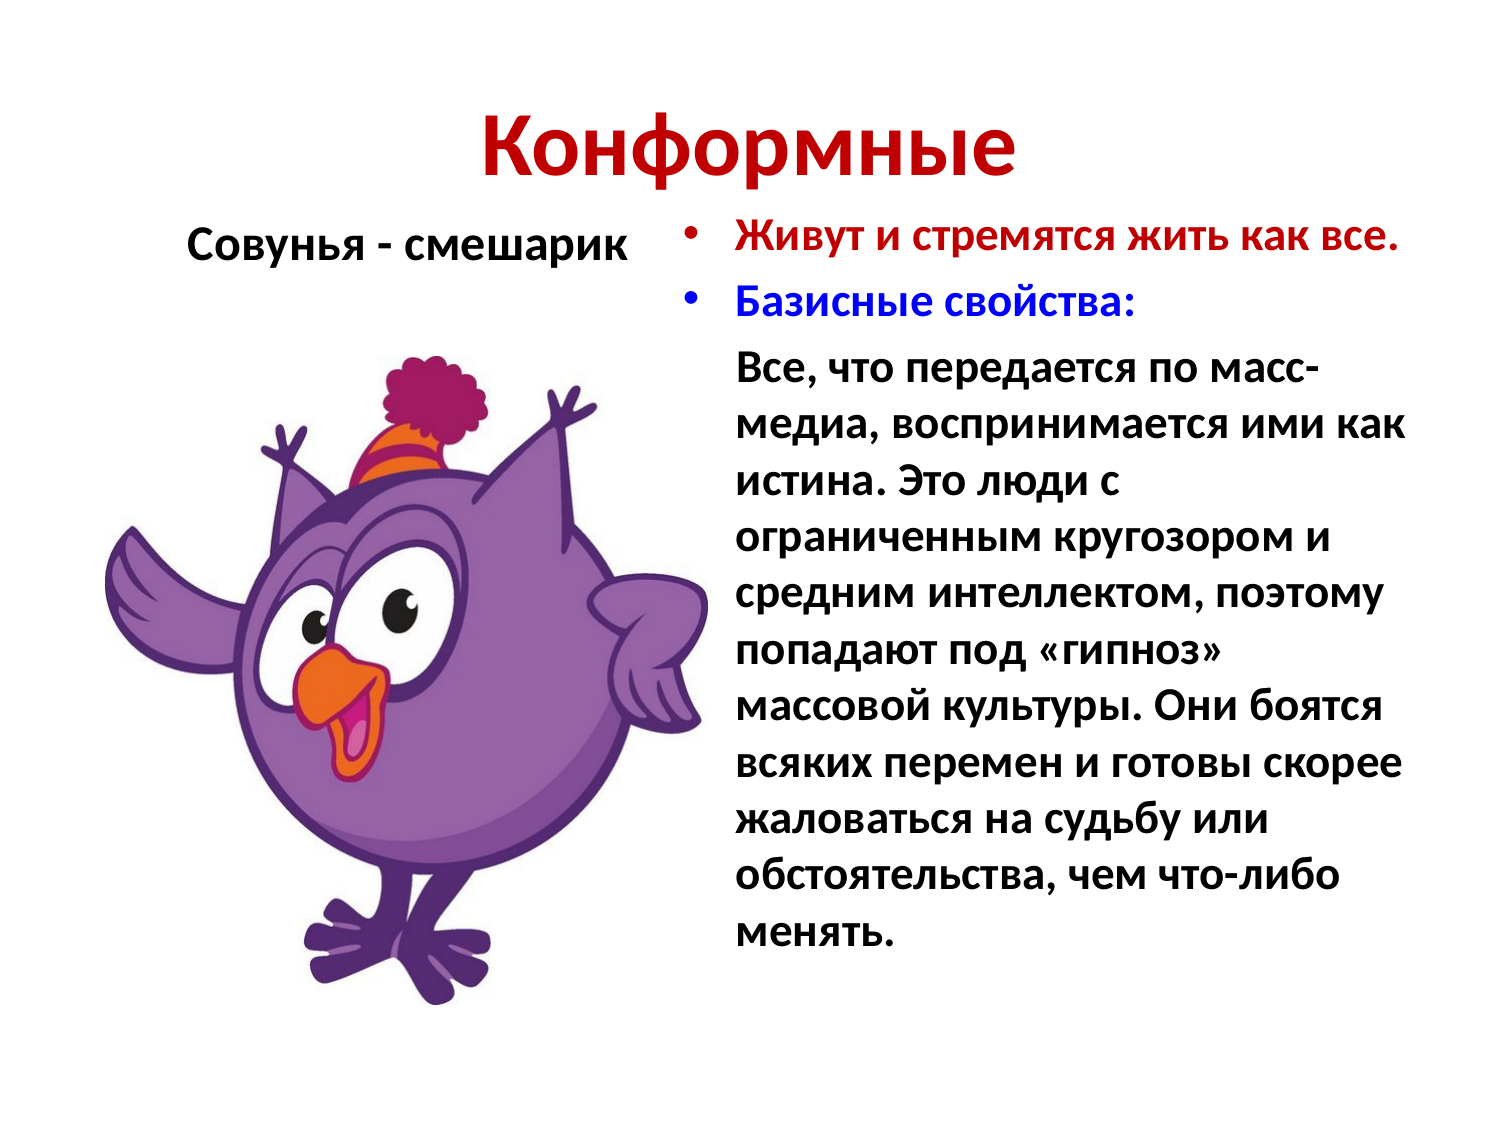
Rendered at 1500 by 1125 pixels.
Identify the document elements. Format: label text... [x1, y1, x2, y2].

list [105, 356, 708, 1006]
list Живут и стремятся жить как все. Базисные свойства: Все, что передается по масс-медиа, воспринимается ими как истина. Это люди с ограниченным кругозором и средним интеллектом, поэтому попадают под «гипноз» массовой культуры. Они боятся всяких перемен и готовы скорее жаловаться на судьбу или обстоятельства, чем что-либо менять. [667, 196, 1425, 1005]
title Конформные [75, 45, 1425, 233]
list Совунья - смешарик [76, 172, 740, 278]
